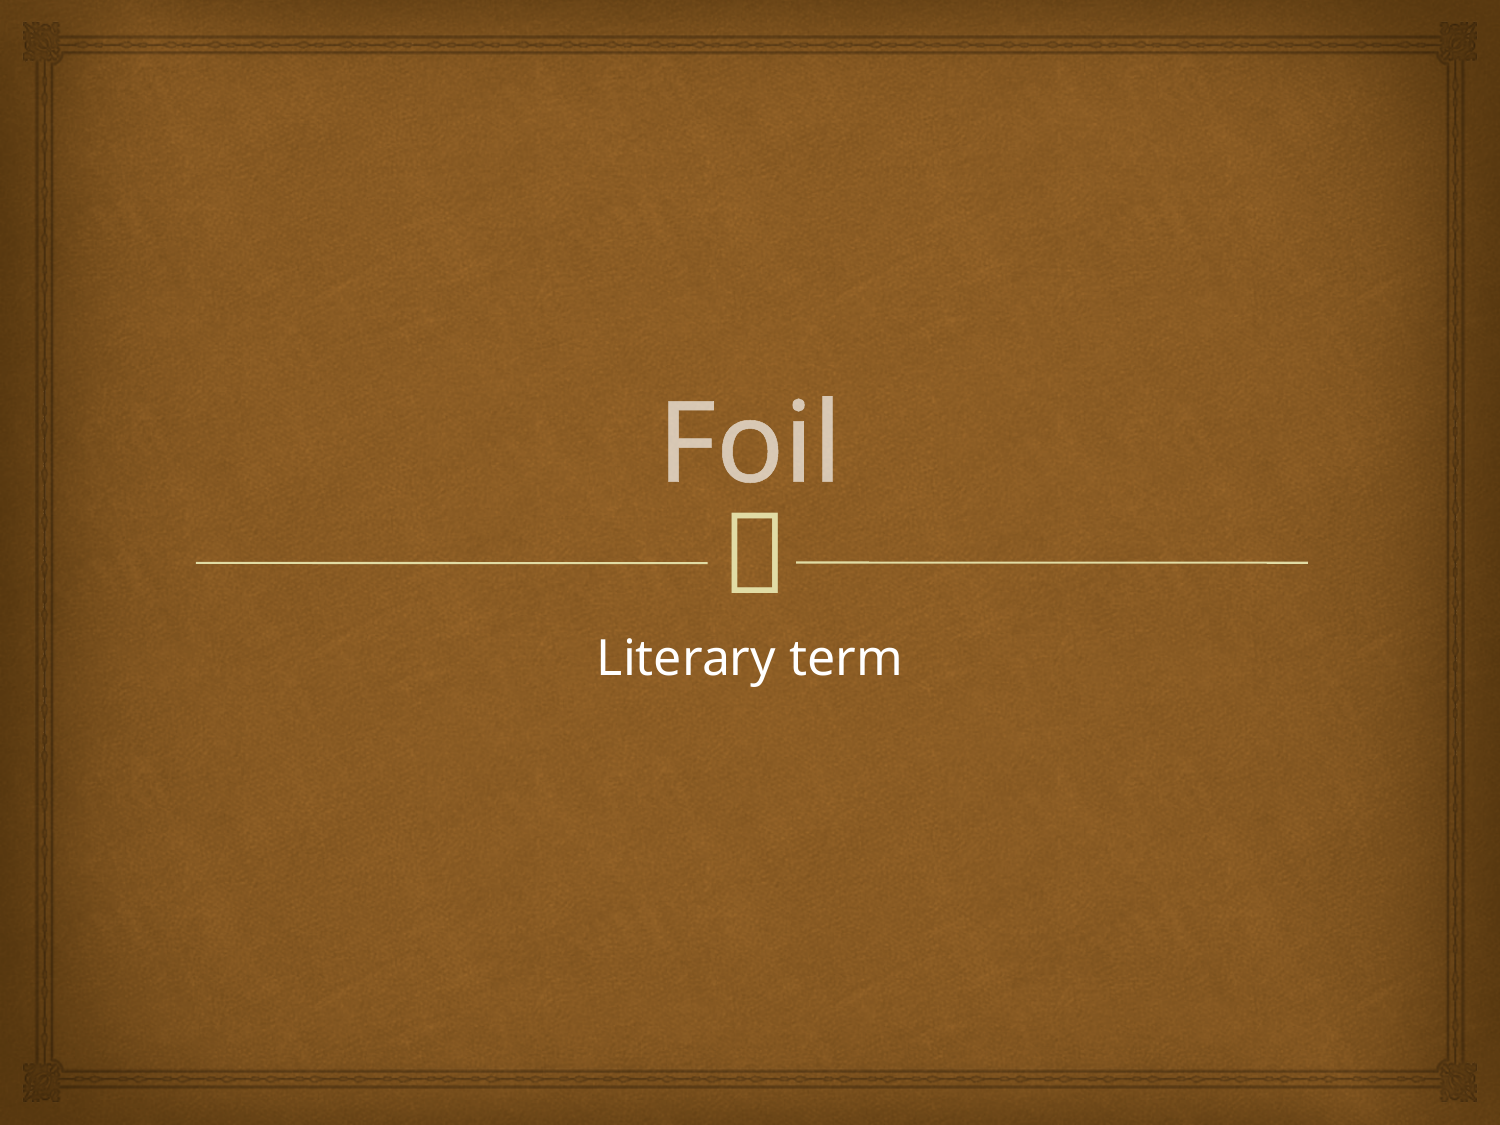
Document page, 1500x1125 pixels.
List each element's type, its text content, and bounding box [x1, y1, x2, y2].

title Foil [194, 227, 1306, 512]
subtitle Literary term [225, 618, 1275, 906]
picture [0, 0, 1500, 1125]
